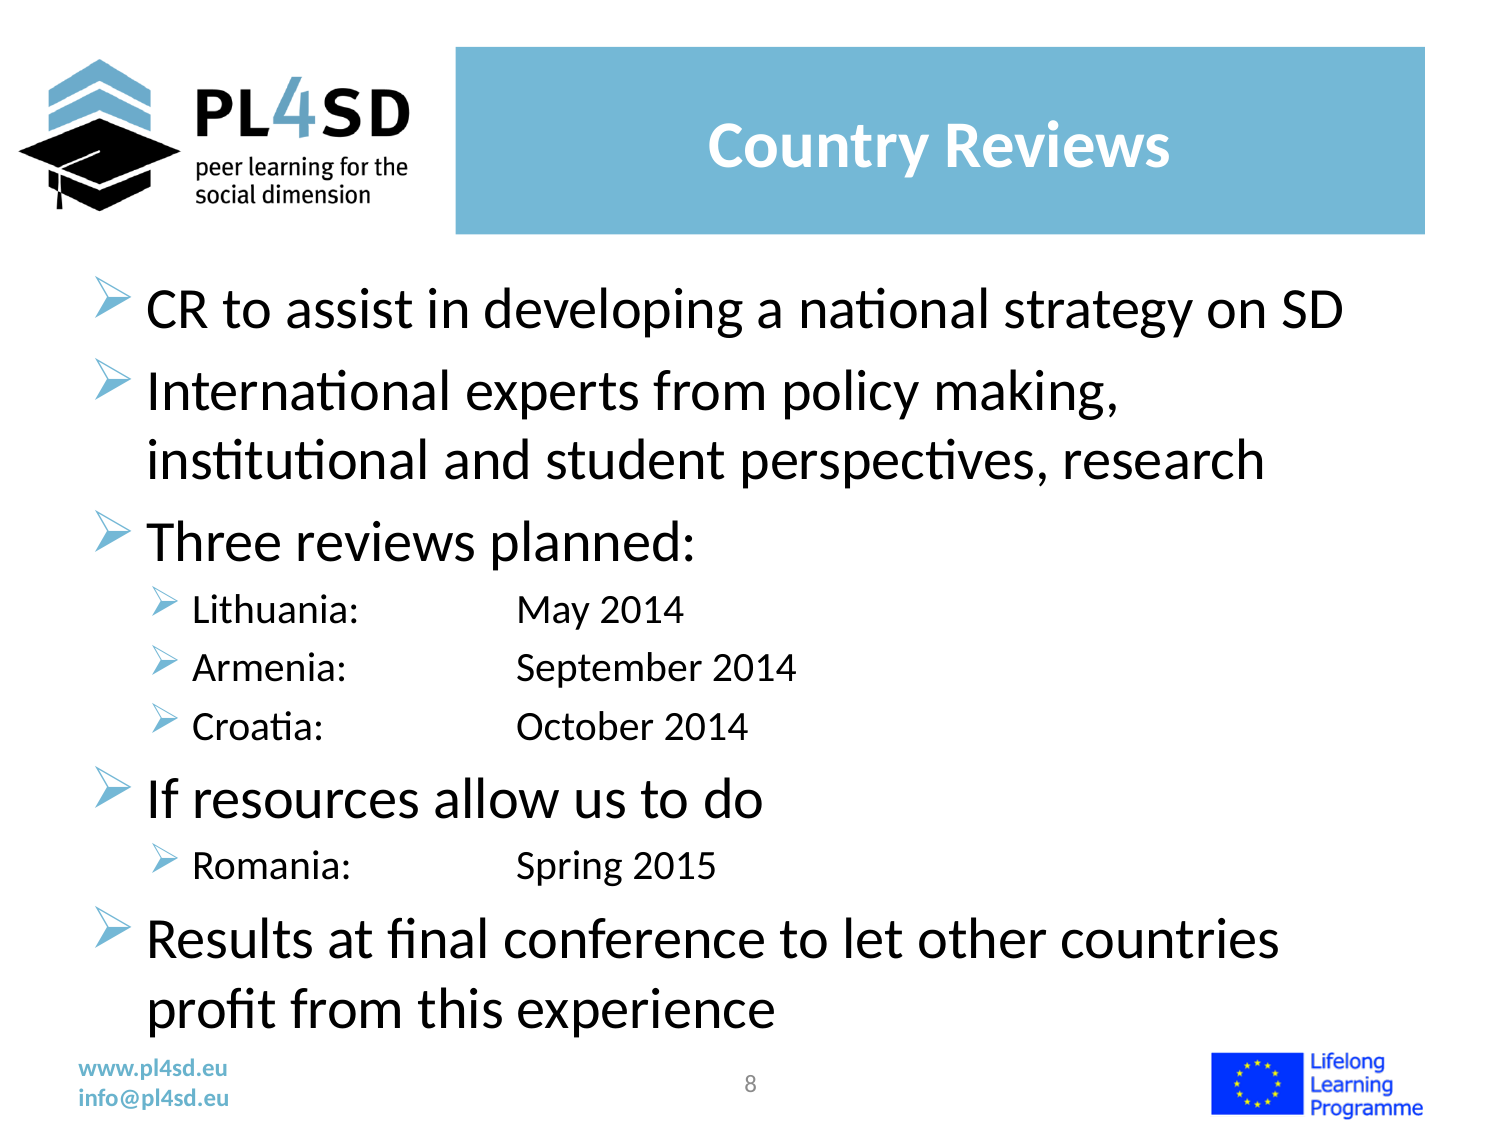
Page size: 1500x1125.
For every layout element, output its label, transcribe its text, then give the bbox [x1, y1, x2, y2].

list CR to assist in developing a national strategy on SD International experts from policy making, institutional and student perspectives, research Three reviews planned: Lithuania: May 2014 Armenia: September 2014 Croatia: October 2014 If resources allow us to do Romania: Spring 2015 Results at final conference to let other countries profit from this experience [75, 262, 1425, 1035]
picture [0, 42, 456, 235]
picture [1210, 1051, 1423, 1120]
title Country Reviews [455, 46, 1425, 235]
slide_number 8 [572, 1051, 929, 1113]
